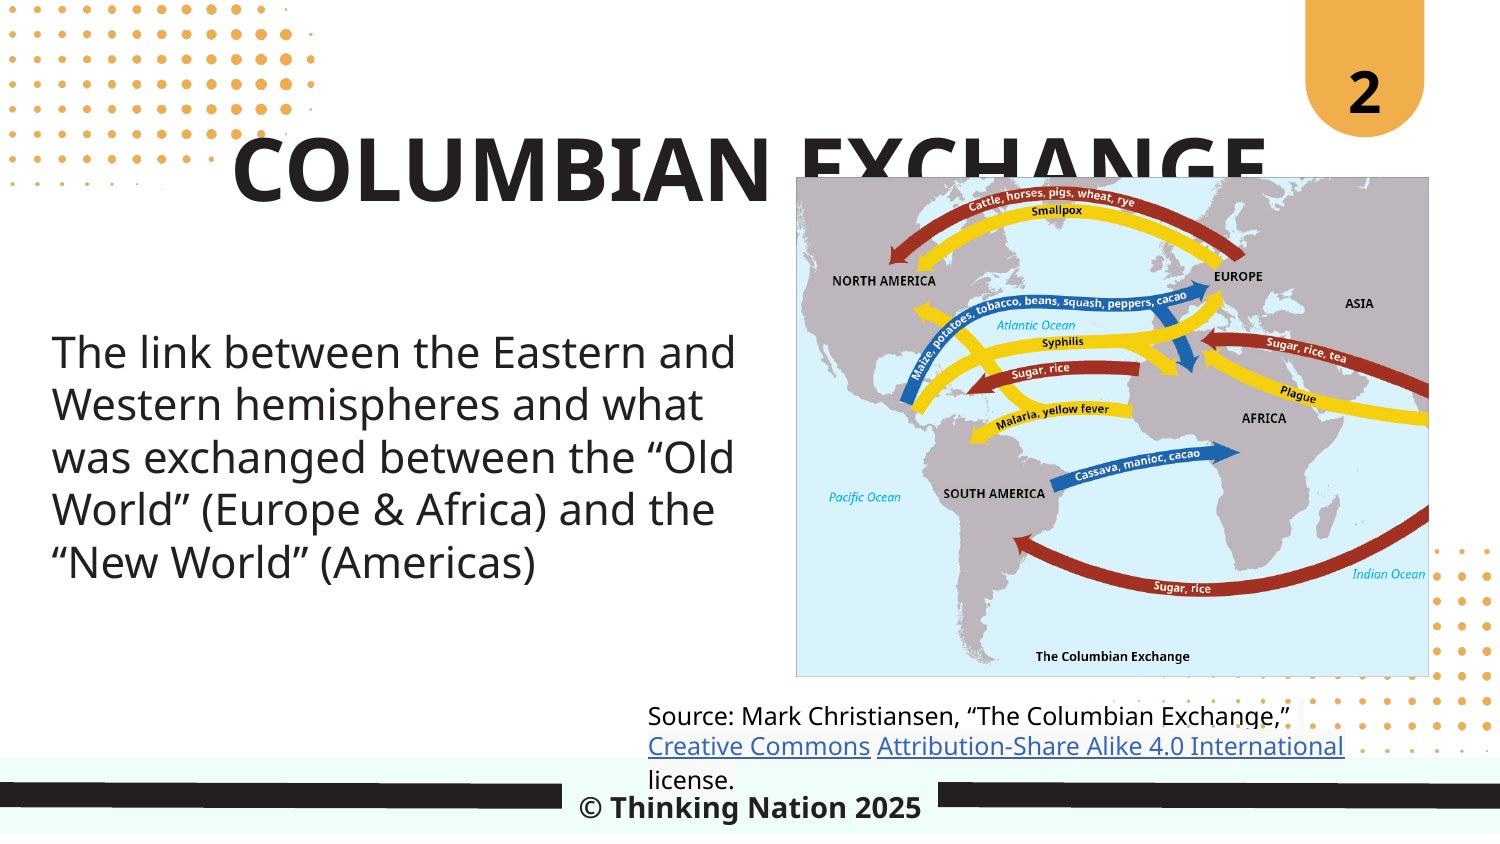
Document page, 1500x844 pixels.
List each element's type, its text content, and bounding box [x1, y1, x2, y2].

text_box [0, 756, 1500, 835]
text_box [1300, 0, 1430, 138]
text_box Source: Mark Christiansen, “The Columbian Exchange,” Creative Commons Attribution-Share Alike 4.0 International license. [632, 685, 1447, 748]
picture [795, 177, 1430, 677]
text_box The link between the Eastern and Western hemispheres and what was exchanged between the “Old World” (Europe & Africa) and the “New World” (Americas) [51, 324, 760, 588]
text_box [0, 0, 315, 186]
text_box [1064, 549, 1500, 754]
text_box COLUMBIAN EXCHANGE [209, 71, 1291, 219]
